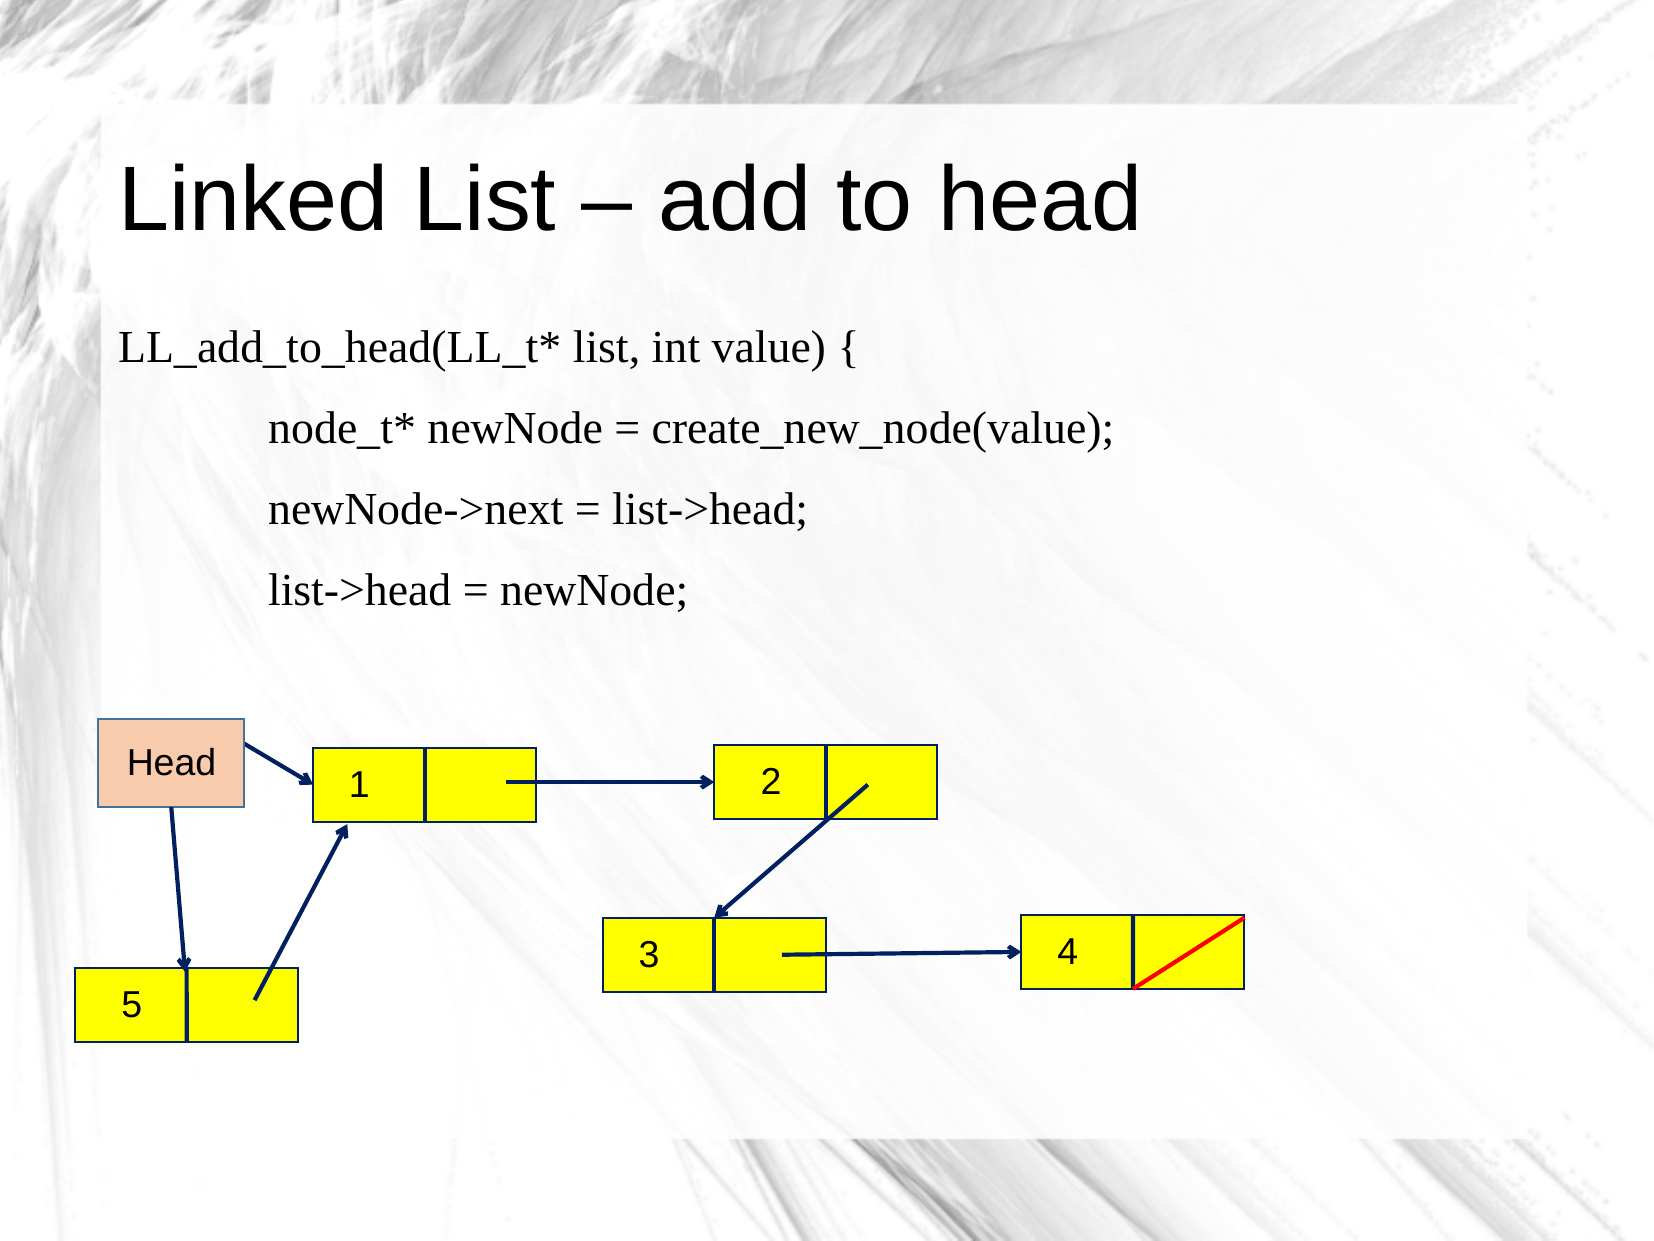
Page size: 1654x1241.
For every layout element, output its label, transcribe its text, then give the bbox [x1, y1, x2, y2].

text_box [781, 951, 1021, 955]
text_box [75, 967, 299, 1042]
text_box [313, 747, 537, 822]
picture [0, 0, 1654, 1241]
text_box Head [98, 719, 245, 808]
list LL_add_to_head(LL_t* list, int value) { node_t* newNode = create_new_node(value); newNode->next = list->head; list->head = newNode; [118, 319, 1571, 1109]
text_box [714, 784, 868, 918]
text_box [1021, 914, 1245, 989]
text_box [1132, 917, 1245, 989]
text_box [240, 741, 314, 785]
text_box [171, 807, 185, 972]
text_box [602, 917, 826, 992]
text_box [714, 745, 938, 820]
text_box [254, 824, 348, 1001]
title Linked List – add to head [118, 112, 1506, 281]
